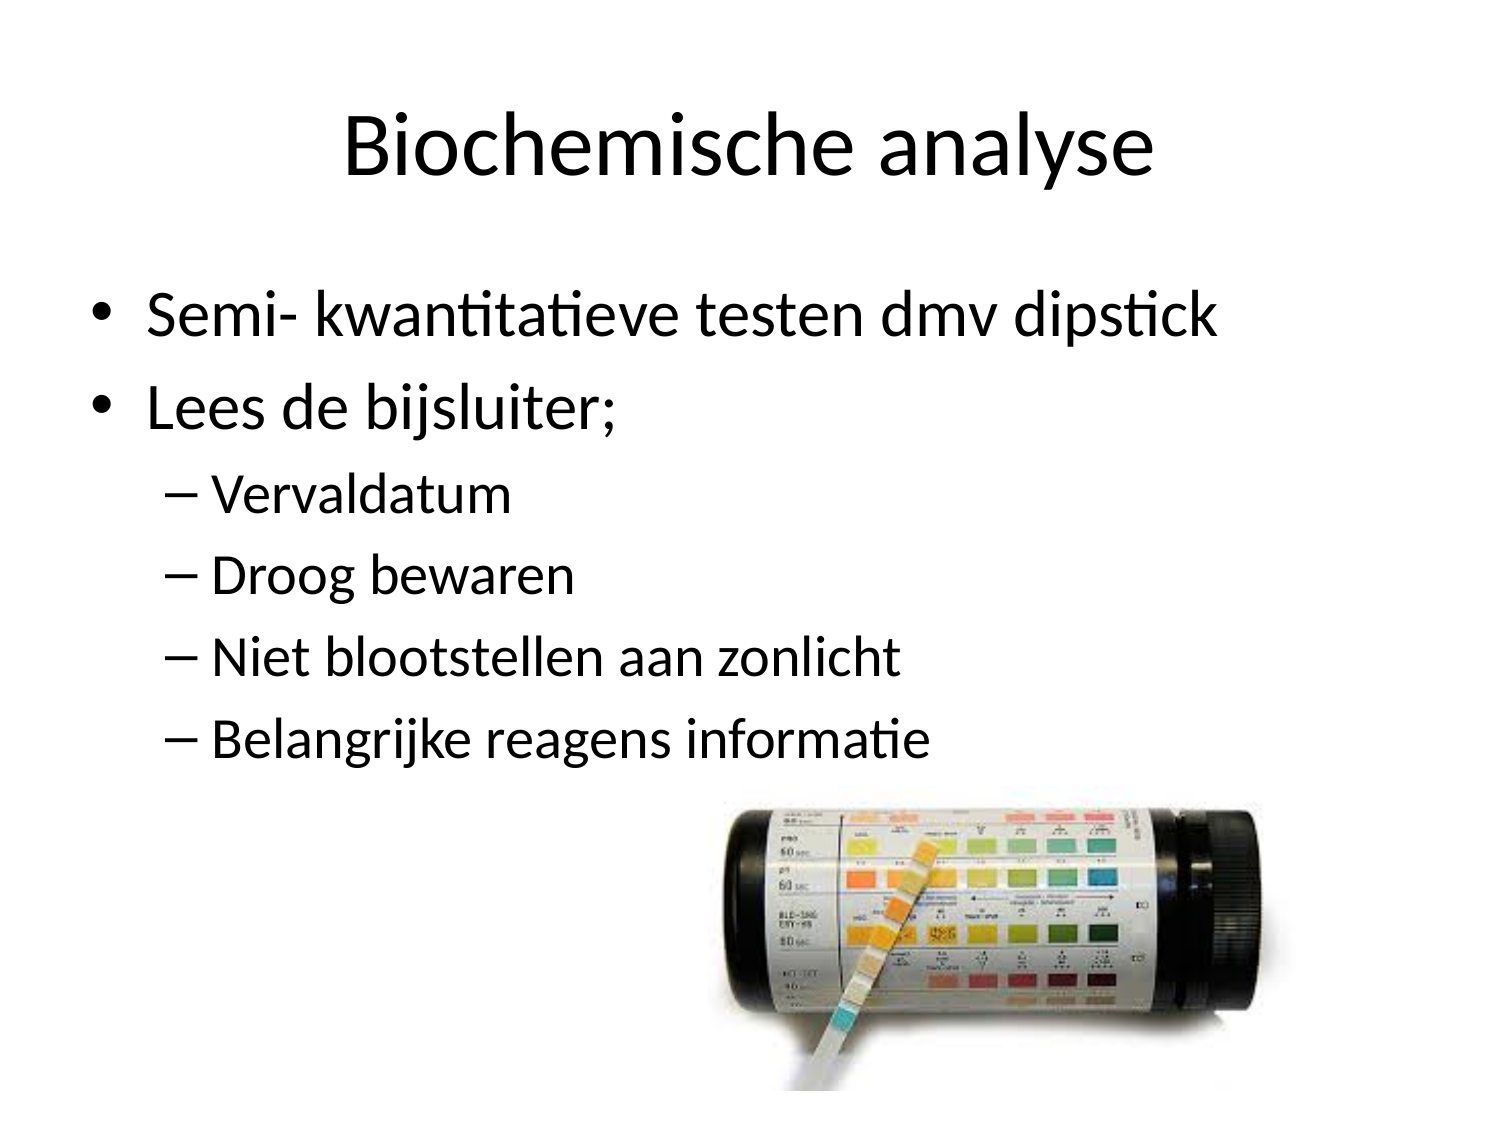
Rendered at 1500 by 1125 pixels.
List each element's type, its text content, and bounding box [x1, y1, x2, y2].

title Biochemische analyse [75, 45, 1425, 233]
picture [643, 786, 1331, 1091]
list Semi- kwantitatieve testen dmv dipstick Lees de bijsluiter; Vervaldatum Droog bewaren Niet blootstellen aan zonlicht Belangrijke reagens informatie [75, 262, 1425, 1005]
